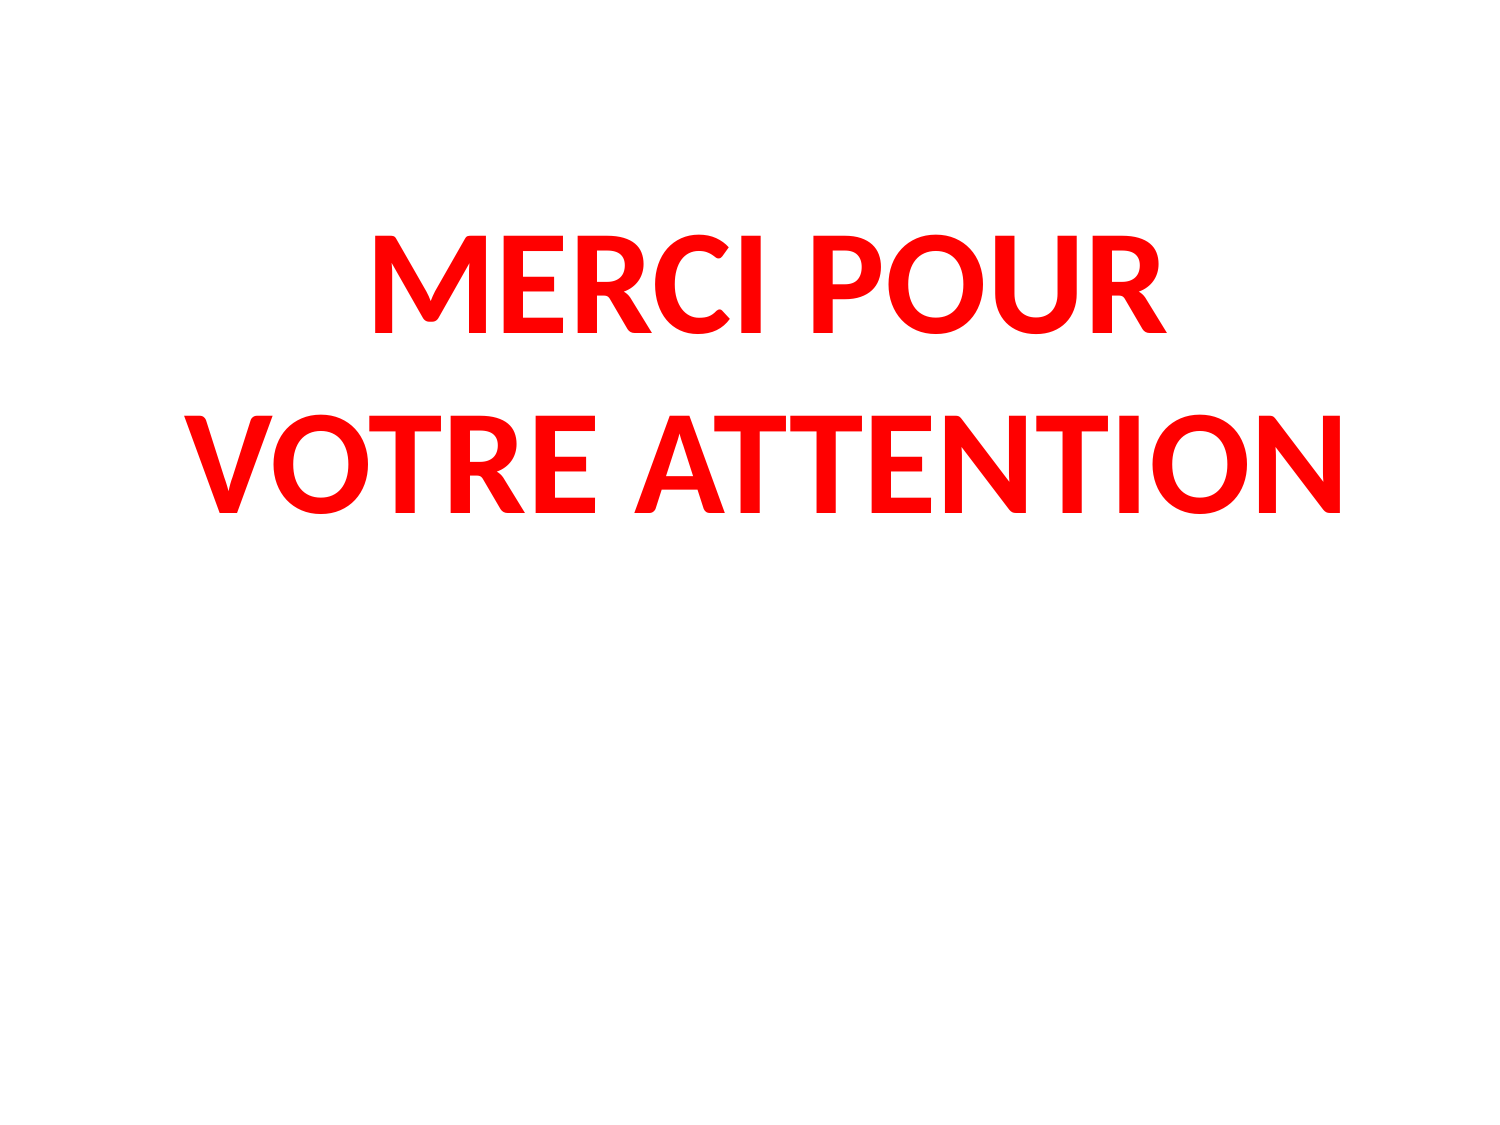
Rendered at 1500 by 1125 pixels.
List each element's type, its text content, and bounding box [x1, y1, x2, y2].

text_box MERCI POUR VOTRE ATTENTION [140, 175, 1395, 551]
